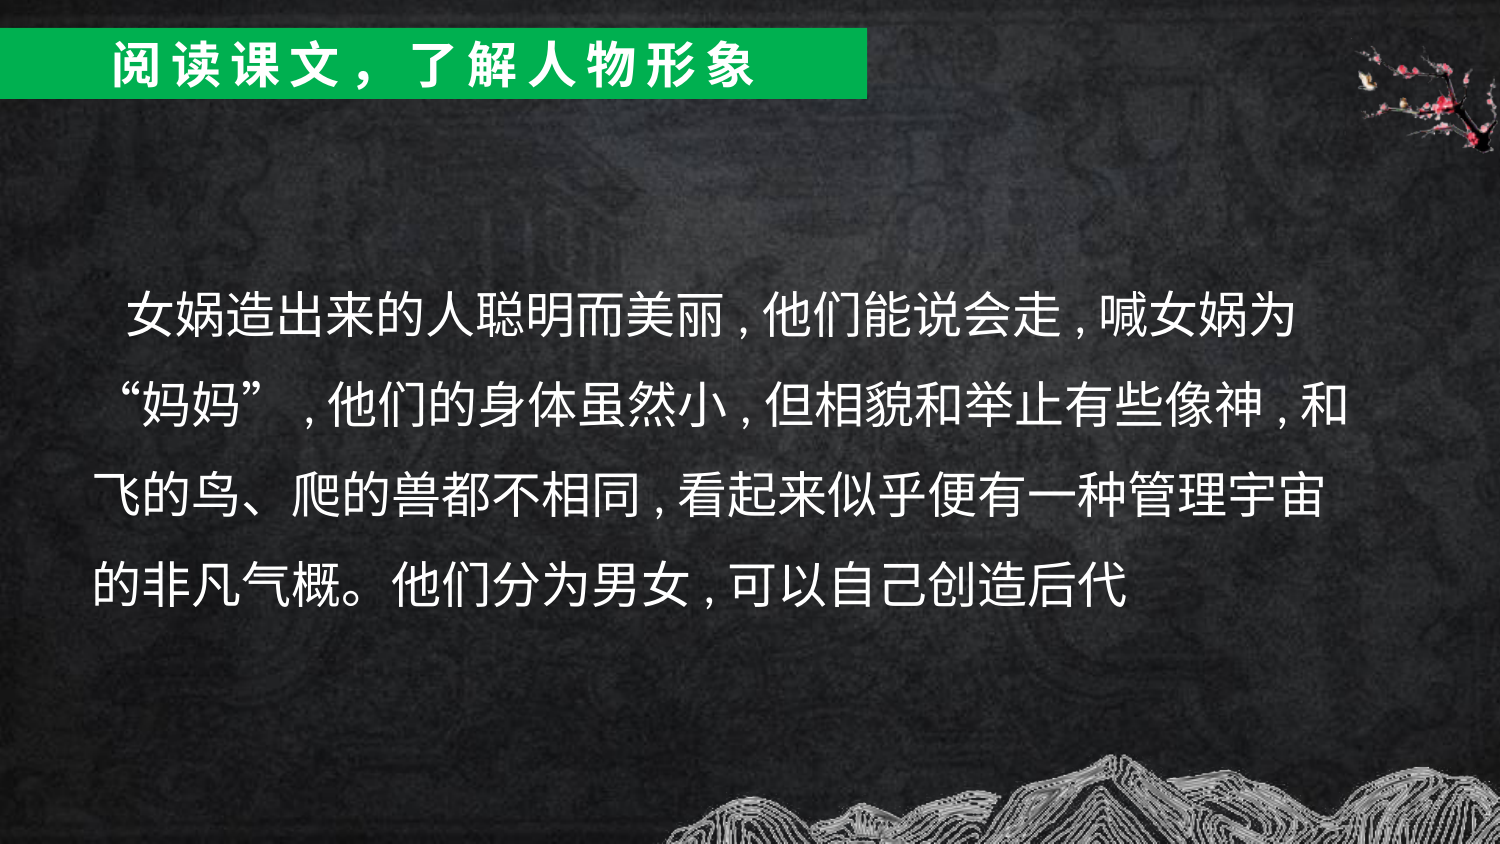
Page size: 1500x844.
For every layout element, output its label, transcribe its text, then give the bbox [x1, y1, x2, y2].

text_box 阅读课文，了解人物形象 [0, 27, 868, 99]
picture [0, 0, 1500, 844]
text_box 女娲造出来的人聪明而美丽,他们能说会走,喊女娲为“妈妈”,他们的身体虽然小,但相貌和举止有些像神,和飞的鸟、爬的兽都不相同,看起来似乎便有一种管理宇宙的非凡气概。他们分为男女,可以自己创造后代 [79, 247, 1389, 620]
